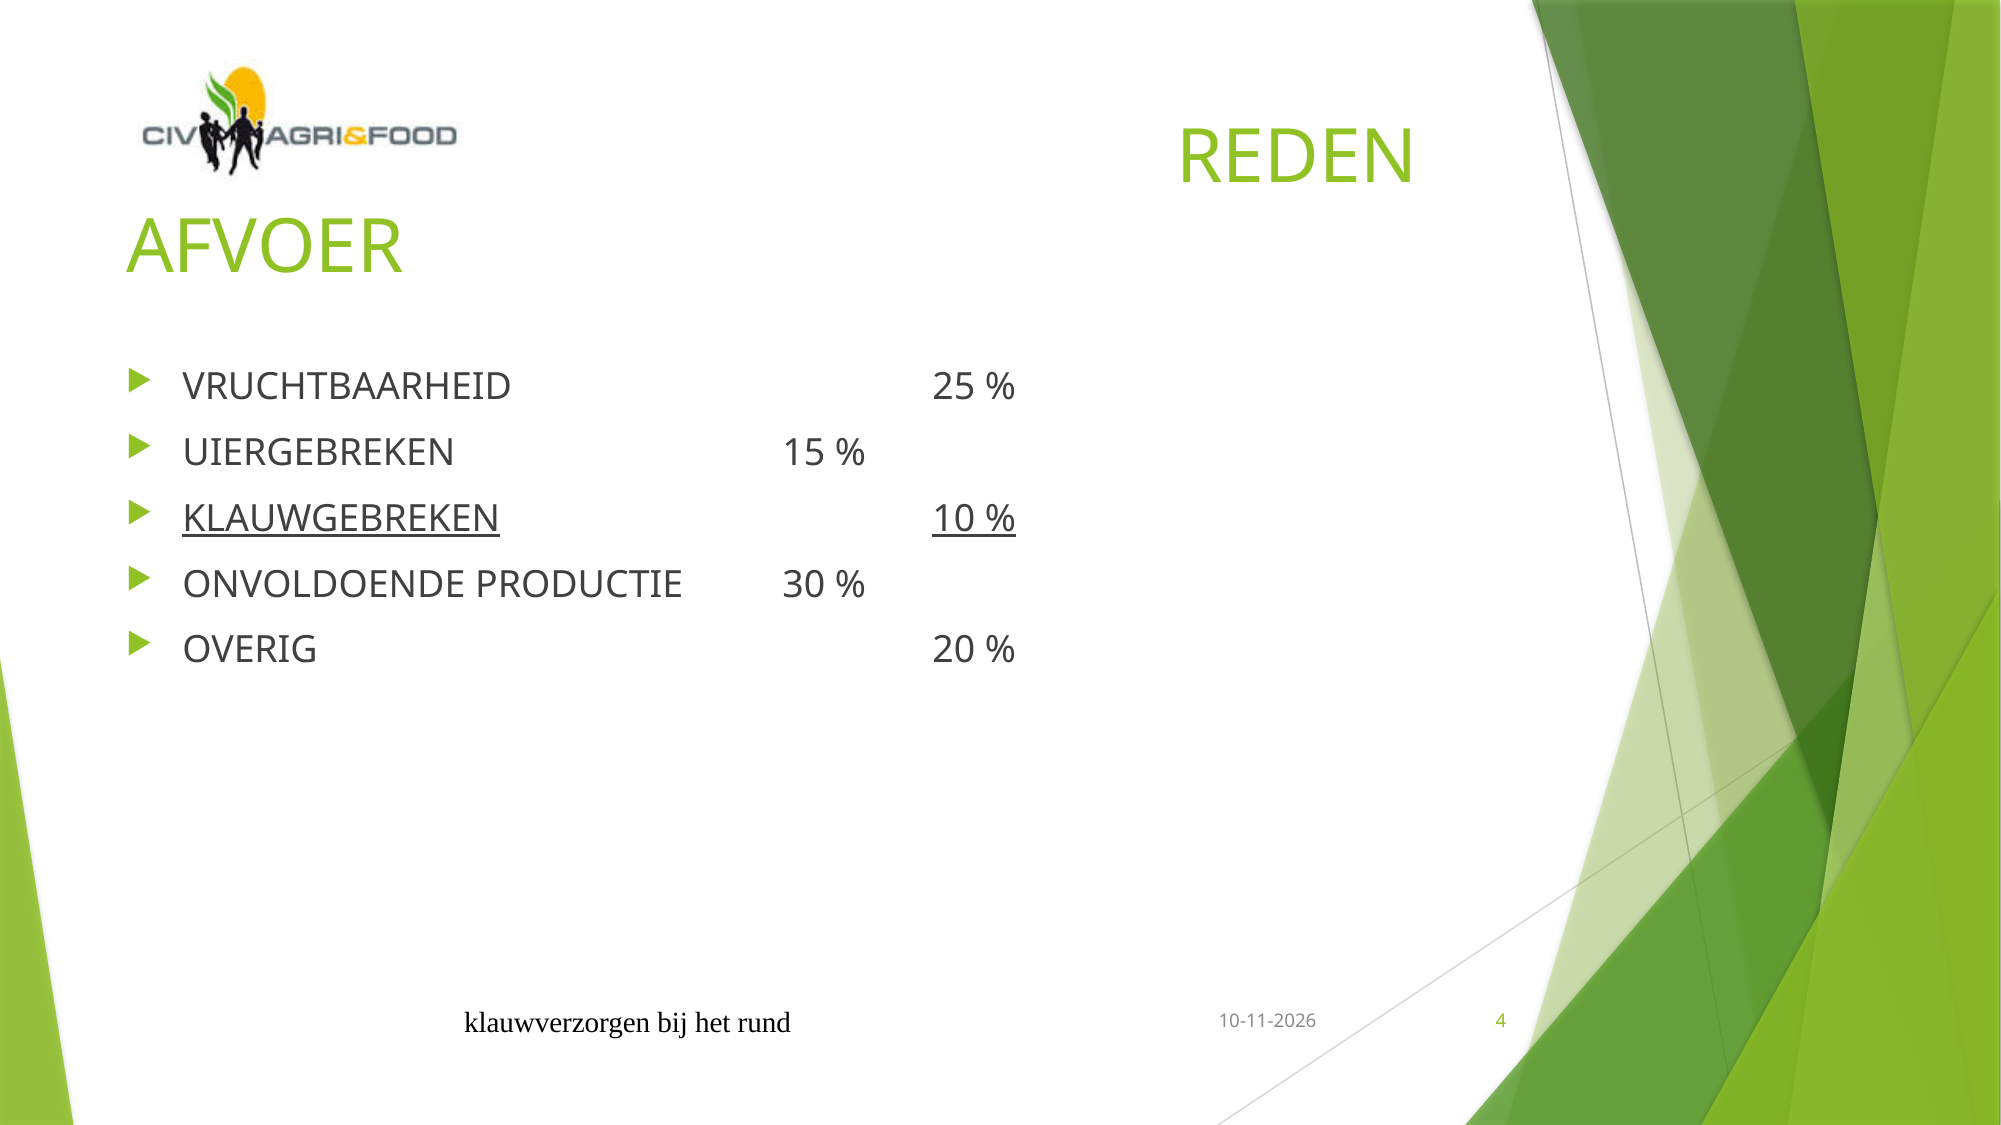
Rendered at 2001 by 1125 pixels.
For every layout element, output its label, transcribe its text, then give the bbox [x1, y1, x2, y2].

footer klauwverzorgen bij het rund [111, 992, 1145, 1051]
title REDEN AFVOER [111, 99, 1522, 317]
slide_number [1181, 992, 1332, 1051]
slide_number 4 [1409, 992, 1522, 1051]
picture [137, 59, 463, 99]
list VRUCHTBAARHEID 25 % UIERGEBREKEN 15 % KLAUWGEBREKEN 10 % ONVOLDOENDE PRODUCTIE 30 % OVERIG 20 % [111, 354, 1522, 992]
